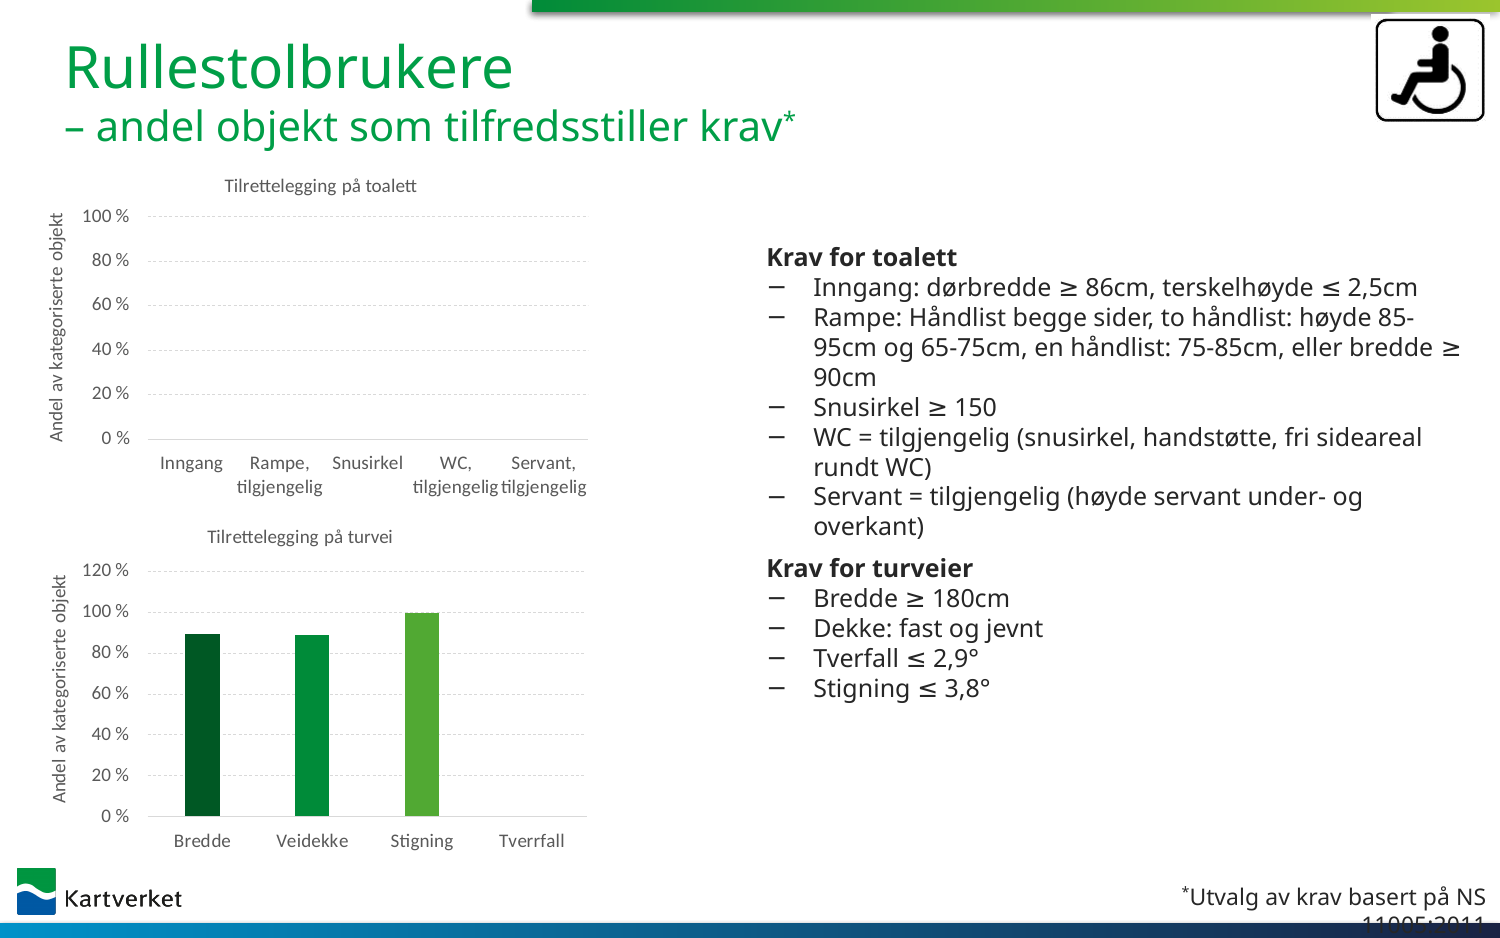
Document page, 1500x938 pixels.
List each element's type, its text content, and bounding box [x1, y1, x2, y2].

text_box Krav for toalett Inngang: dørbredde ≥ 86cm, terskelhøyde ≤ 2,5cm Rampe: Håndlist begge sider, to håndlist: høyde 85-95cm og 65-75cm, en håndlist: 75-85cm, eller bredde ≥ 90cm Snusirkel ≥ 150 WC = tilgjengelig (snusirkel, handstøtte, fri sideareal rundt WC) Servant = tilgjengelig (høyde servant under- og overkant) [751, 234, 1483, 545]
picture [1371, 13, 1491, 127]
picture [41, 520, 598, 859]
picture [41, 166, 599, 505]
text_box *Utvalg av krav basert på NS 11005:2011 [1068, 873, 1500, 938]
text_box Rullestolbrukere – andel objekt som tilfredsstiller krav* [49, 14, 1431, 158]
text_box Krav for turveier Bredde ≥ 180cm Dekke: fast og jevnt Tverfall ≤ 2,9° Stigning ≤ 3,8° [751, 545, 1483, 710]
